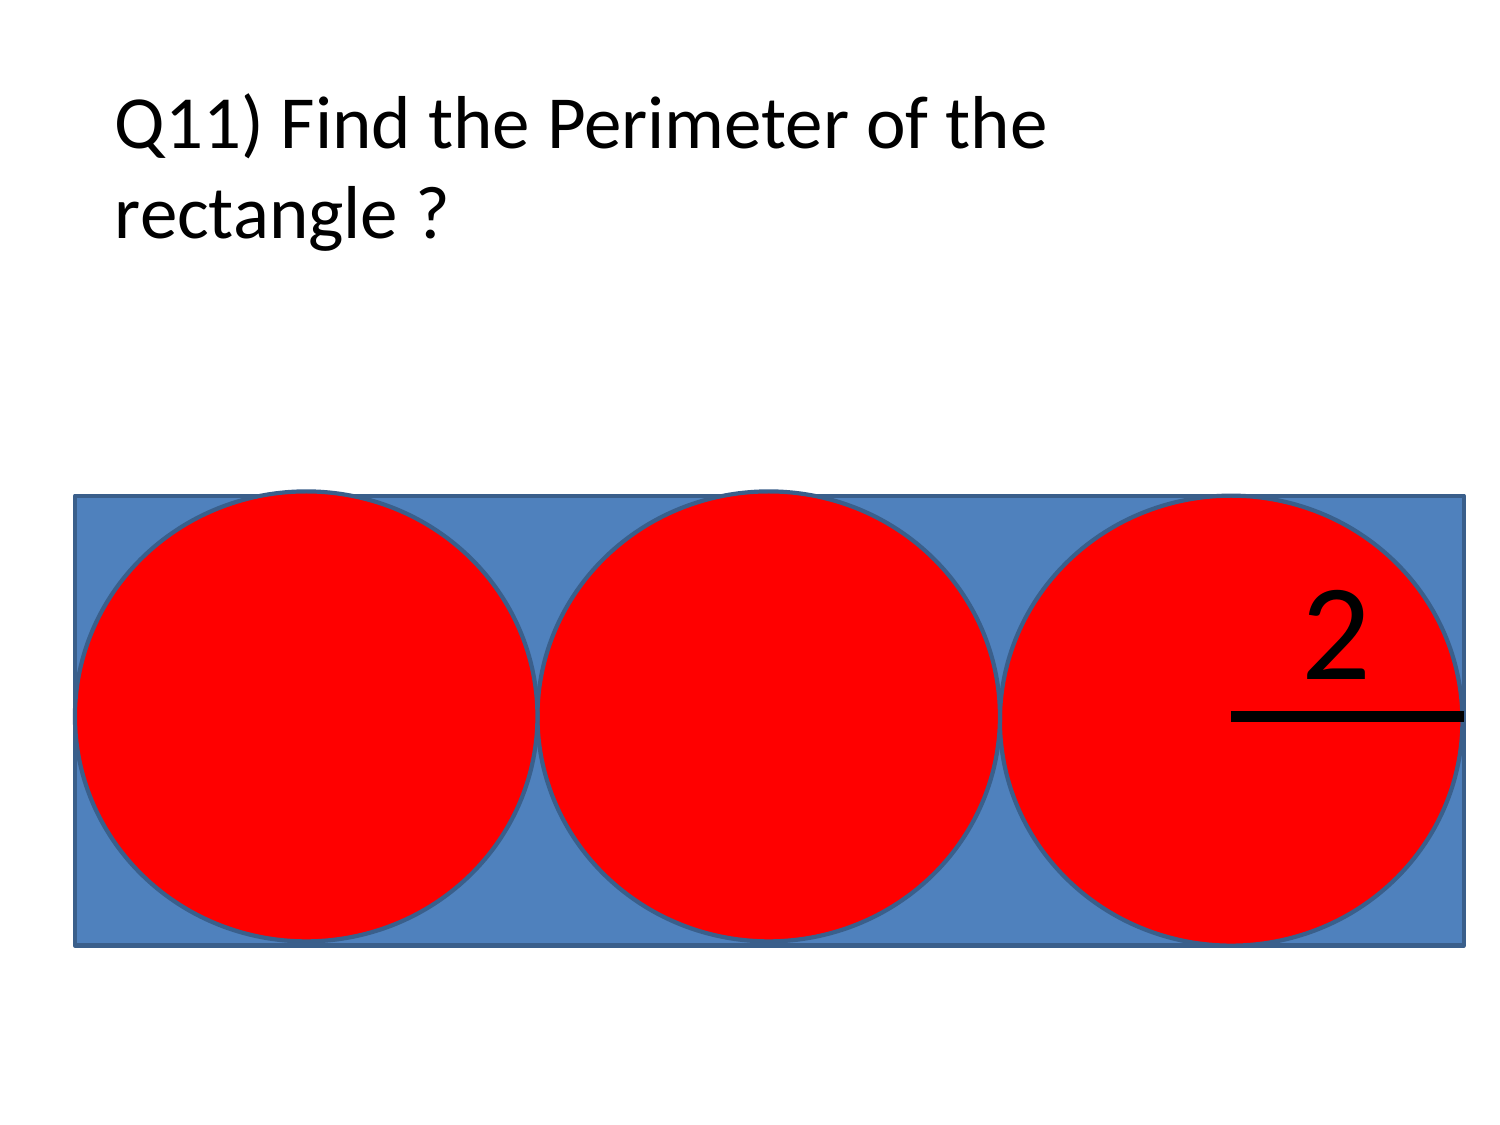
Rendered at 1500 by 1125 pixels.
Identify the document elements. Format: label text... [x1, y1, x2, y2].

text_box 2 [1286, 534, 1468, 715]
text_box [359, 494, 716, 682]
text_box [1251, 715, 1466, 948]
text_box [73, 494, 254, 693]
text_box Q11) Find the Perimeter of the rectangle ? [99, 65, 1338, 261]
text_box [73, 739, 1212, 948]
text_box [72, 489, 540, 944]
text_box [821, 494, 1204, 683]
text_box [1000, 493, 1465, 948]
text_box [1258, 494, 1466, 534]
text_box [537, 489, 1003, 944]
